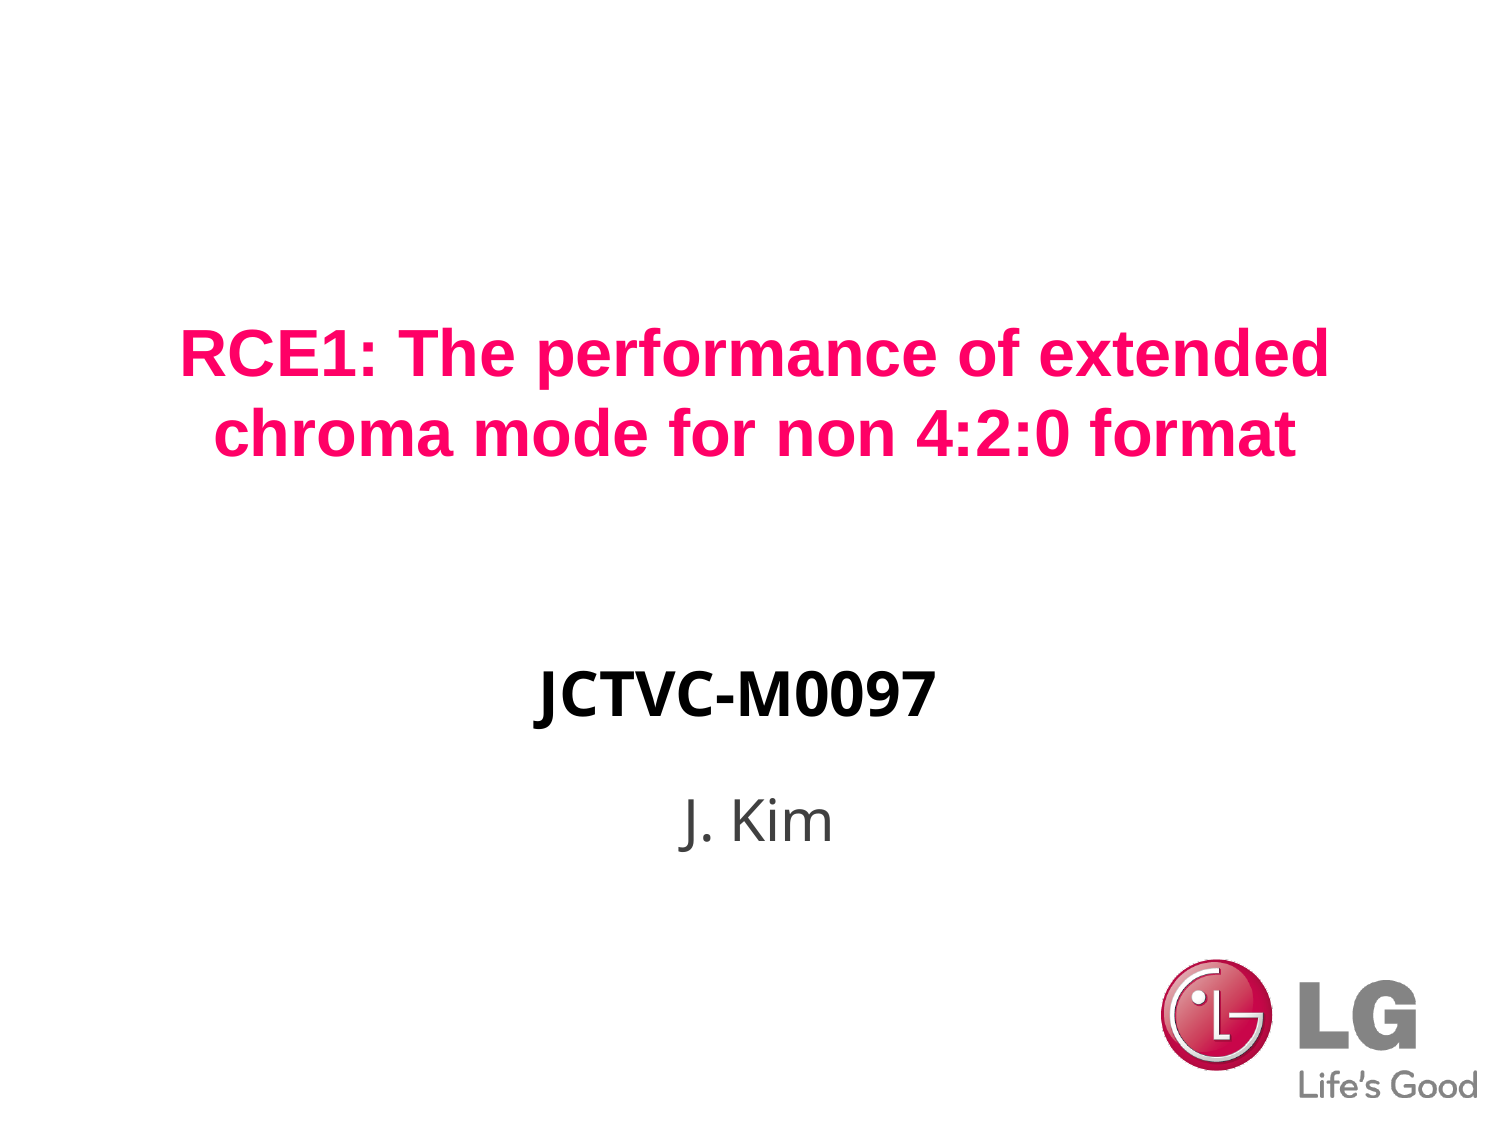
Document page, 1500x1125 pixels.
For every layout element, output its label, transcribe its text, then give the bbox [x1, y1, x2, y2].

subtitle J. Kim [234, 775, 1285, 858]
title RCE1: The performance of extended chroma mode for non 4:2:0 format [58, 269, 1454, 511]
text_box JCTVC-M0097 [492, 646, 985, 737]
picture [1159, 948, 1477, 1108]
